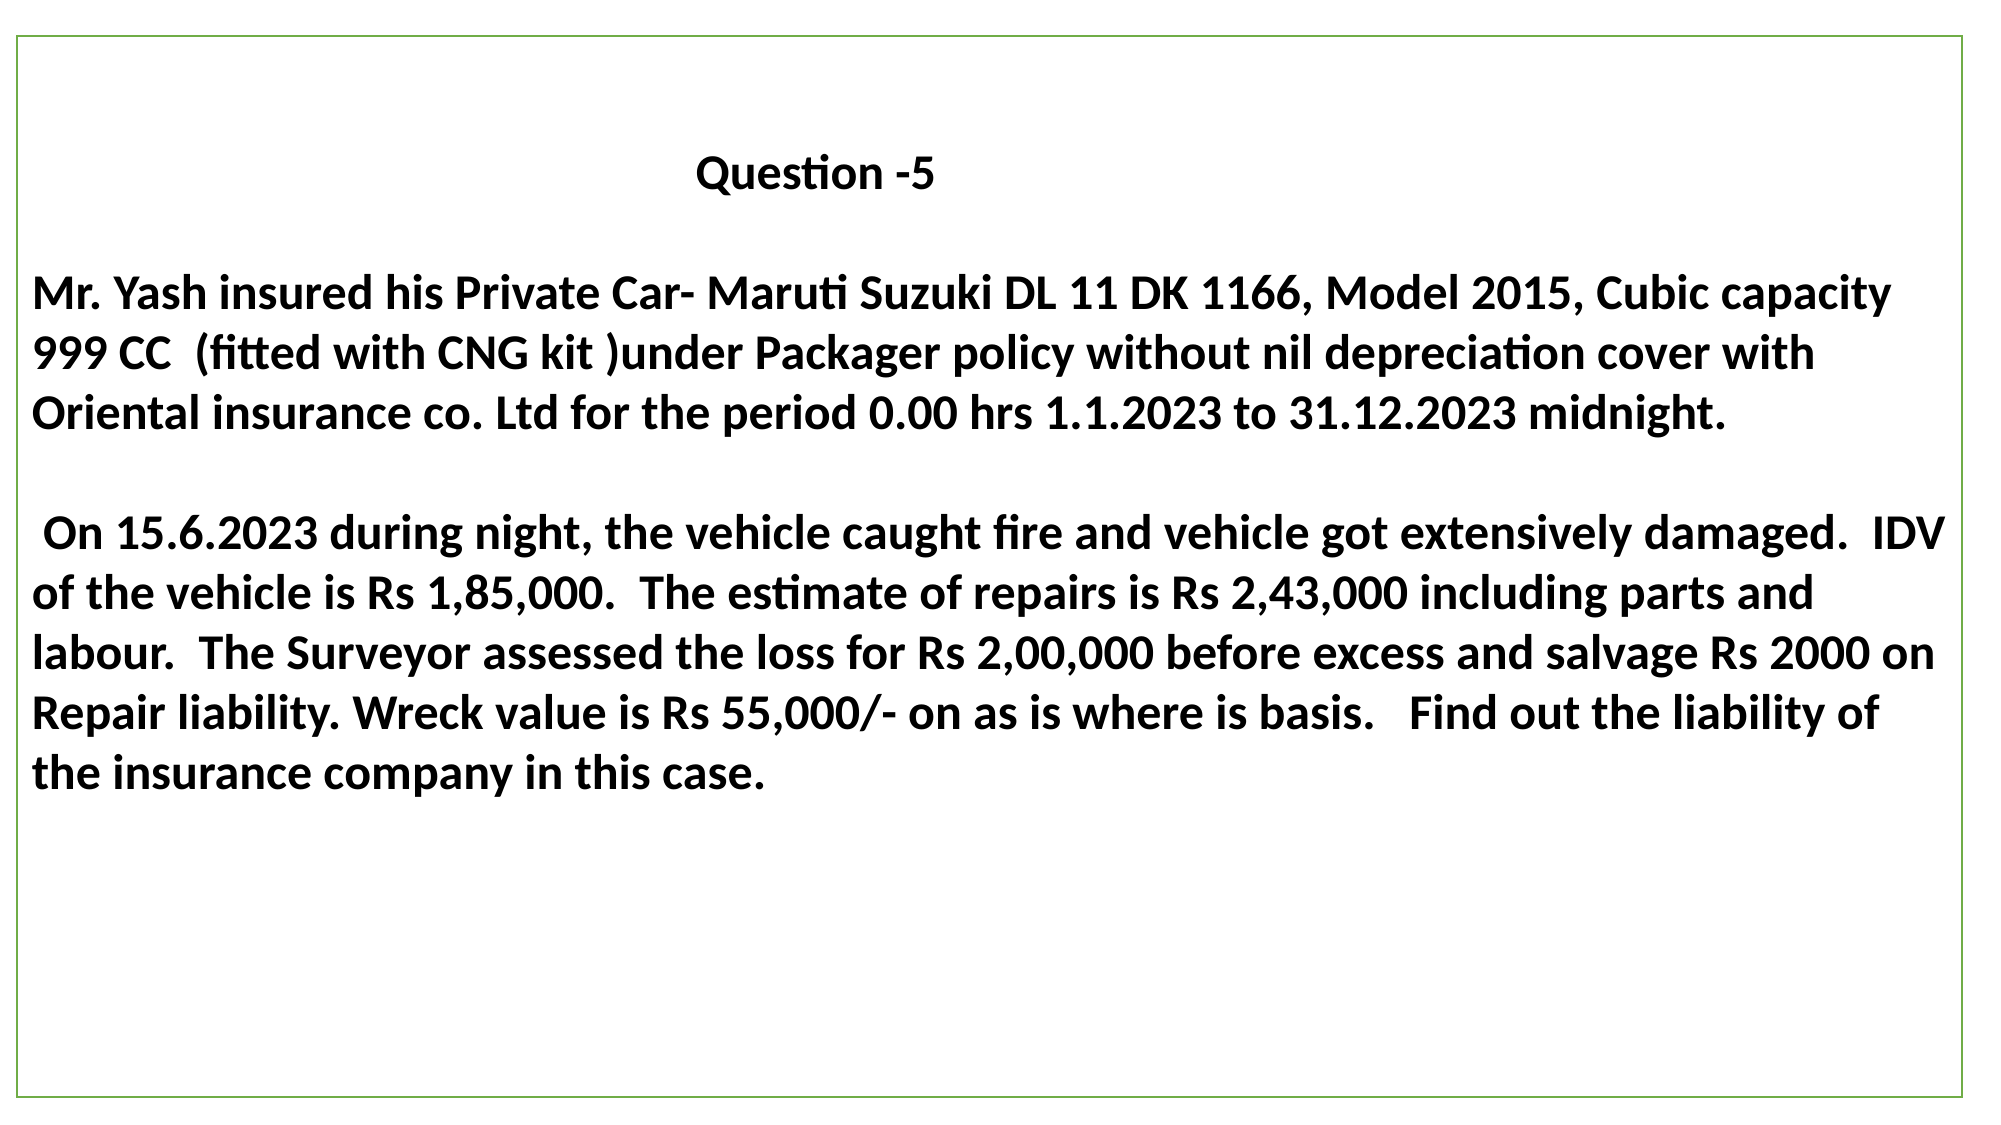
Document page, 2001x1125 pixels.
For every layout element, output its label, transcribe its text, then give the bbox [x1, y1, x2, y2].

text_box Question -5 Mr. Yash insured his Private Car- Maruti Suzuki DL 11 DK 1166, Model 2015, Cubic capacity 999 CC (fitted with CNG kit )under Packager policy without nil depreciation cover with Oriental insurance co. Ltd for the period 0.00 hrs 1.1.2023 to 31.12.2023 midnight. On 15.6.2023 during night, the vehicle caught fire and vehicle got extensively damaged. IDV of the vehicle is Rs 1,85,000. The estimate of repairs is Rs 2,43,000 including parts and labour. The Surveyor assessed the loss for Rs 2,00,000 before excess and salvage Rs 2000 on Repair liability. Wreck value is Rs 55,000/- on as is where is basis. Find out the liability of the insurance company in this case. [16, 35, 1963, 1098]
